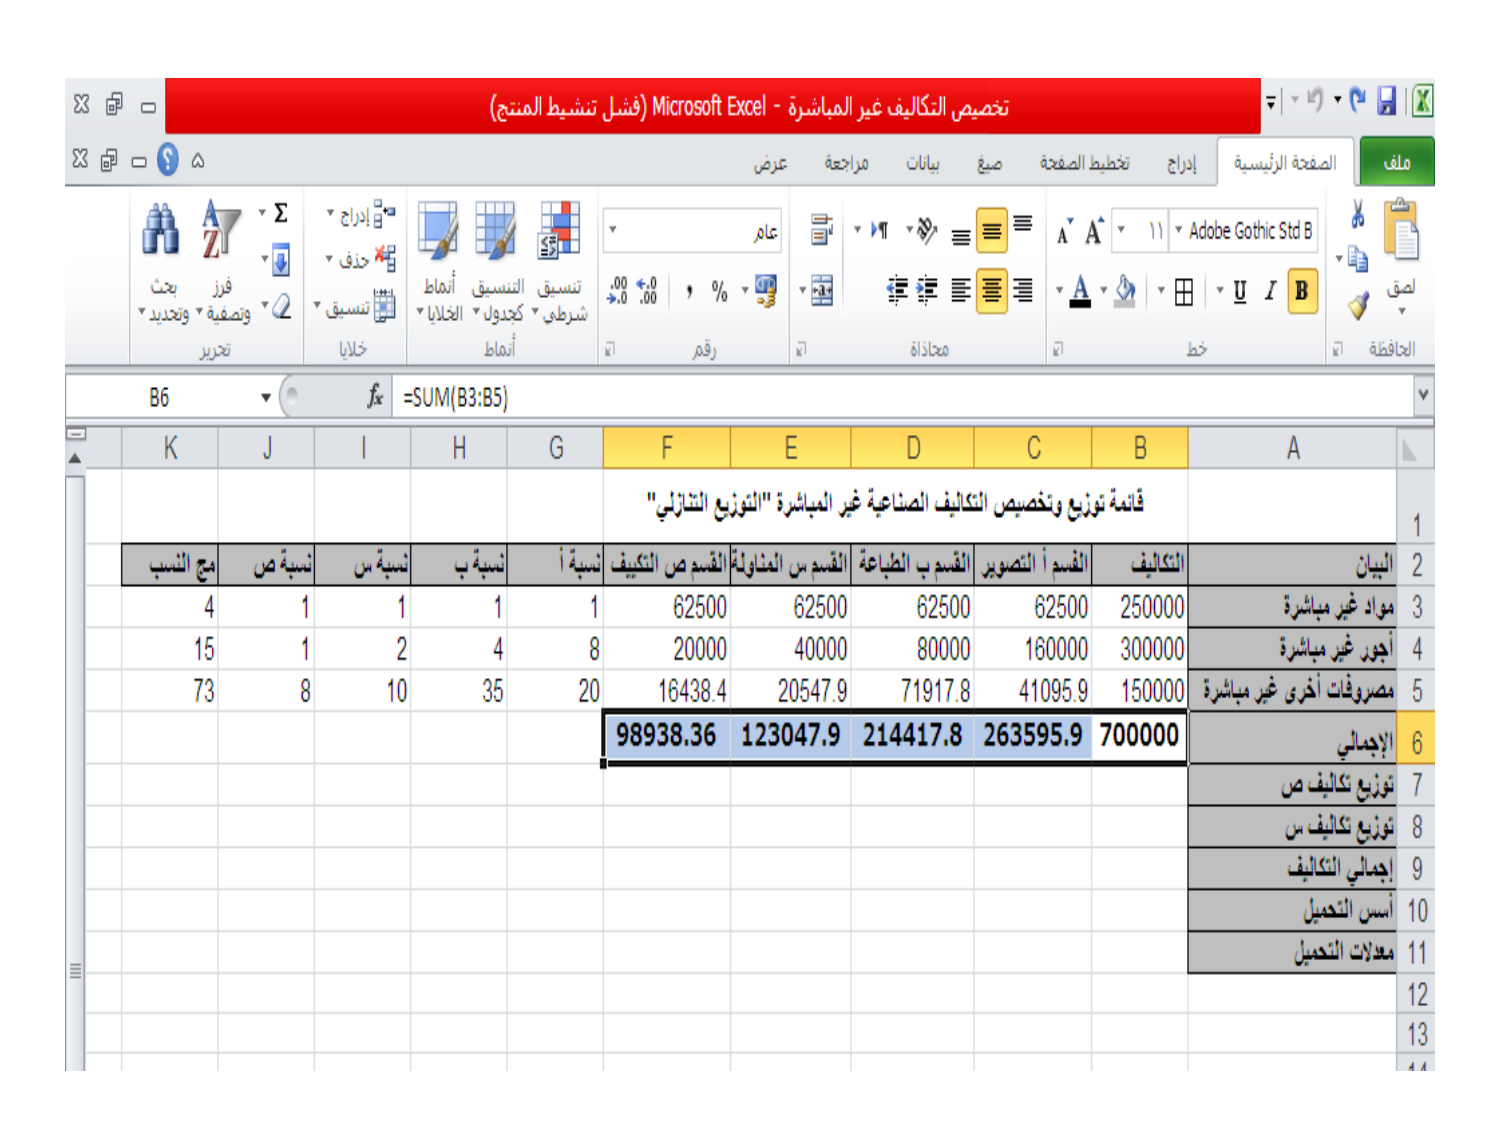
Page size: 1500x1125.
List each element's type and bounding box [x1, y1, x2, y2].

picture [64, 77, 1436, 1071]
